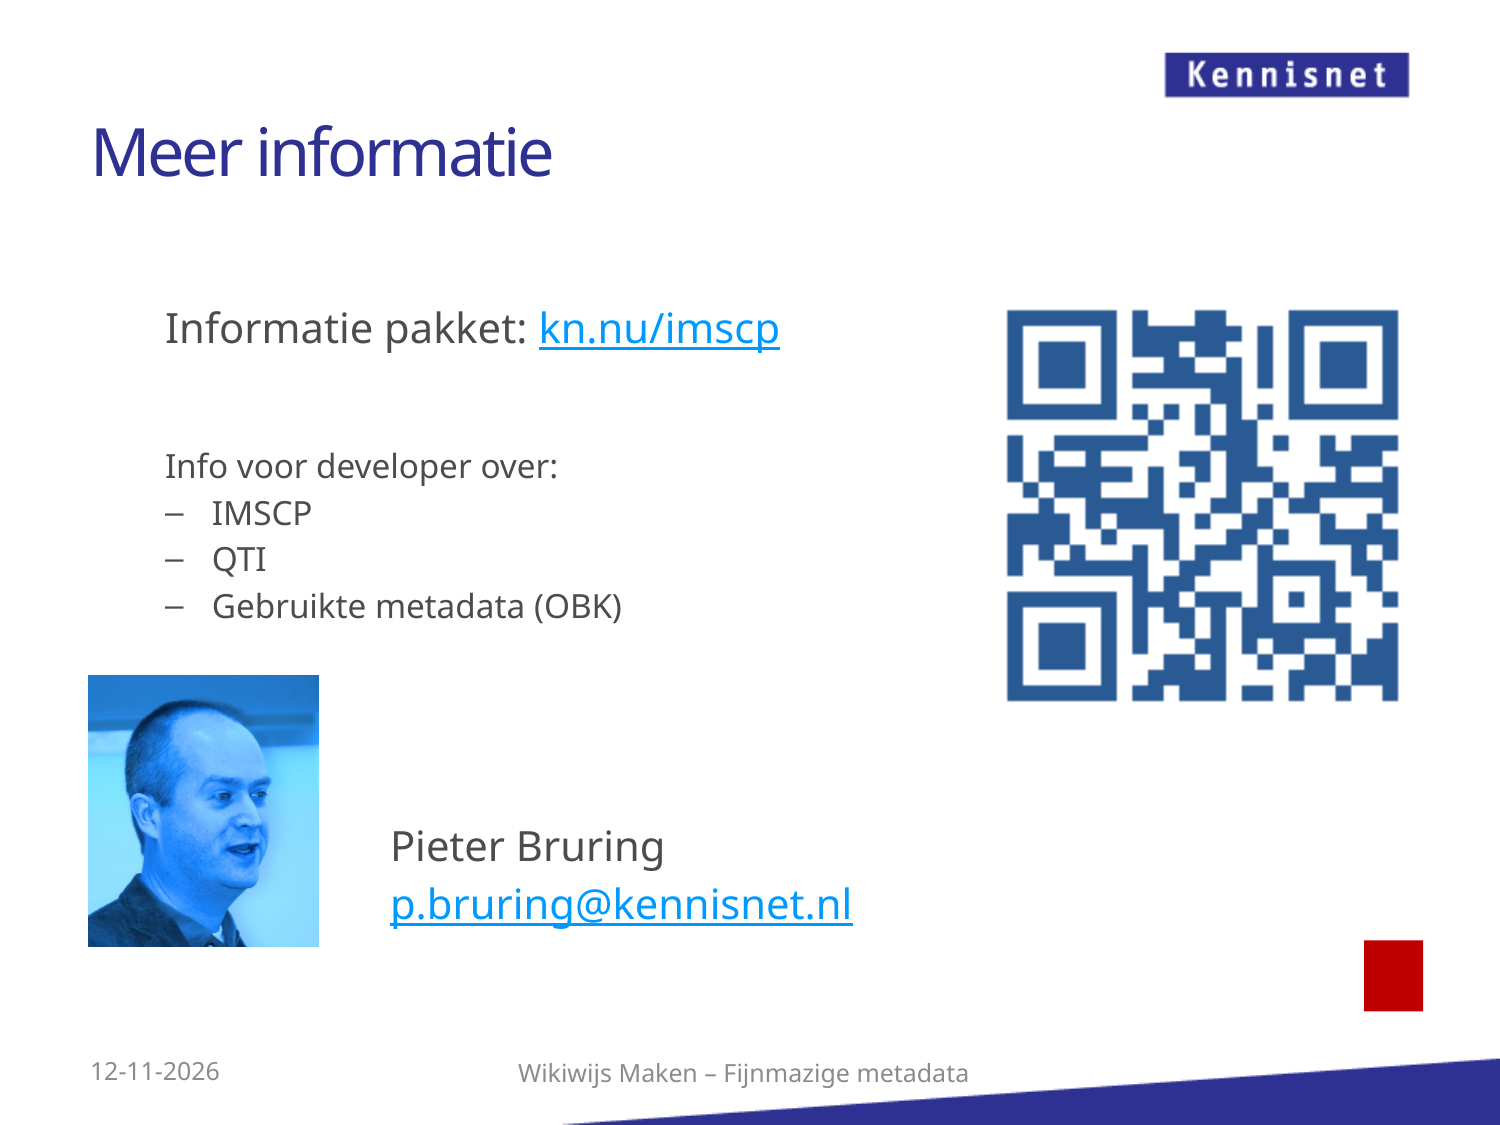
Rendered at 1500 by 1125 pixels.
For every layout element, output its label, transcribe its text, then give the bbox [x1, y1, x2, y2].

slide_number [75, 1042, 278, 1103]
footer Wikiwijs Maken – Fijnmazige metadata [312, 1042, 1176, 1103]
text_box [1362, 938, 1425, 1013]
title Meer informatie [74, 55, 1426, 244]
list Informatie pakket: kn.nu/imscp Info voor developer over: IMSCP QTI Gebruikte metadata (OBK) Contact: Pieter Bruring p.bruring@kennisnet.nl [74, 235, 1389, 1000]
picture [0, 0, 1500, 1125]
